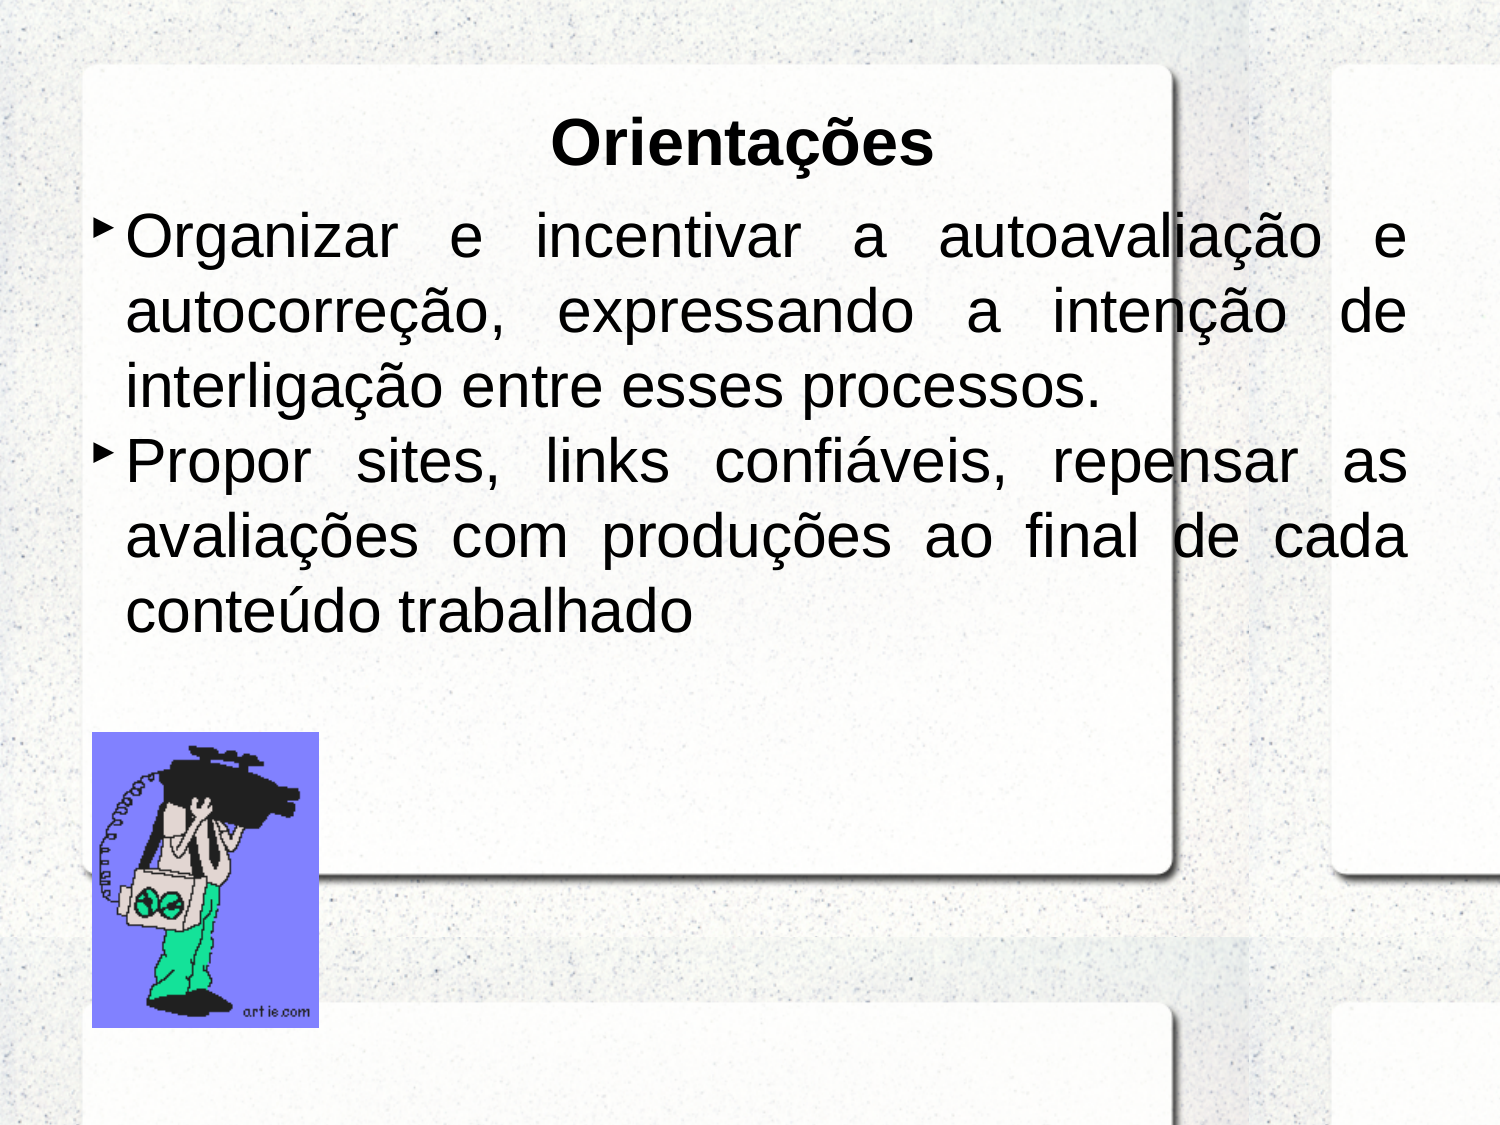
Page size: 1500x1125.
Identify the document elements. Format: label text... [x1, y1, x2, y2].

text_box Organizar e incentivar a autoavaliação e autocorreção, expressando a intenção de interligação entre esses processos. Propor sites, links confiáveis, repensar as avaliações com produções ao final de cada conteúdo trabalhado [74, 233, 1425, 1055]
text_box Orientações [74, 45, 1425, 233]
picture [0, 0, 1500, 1125]
